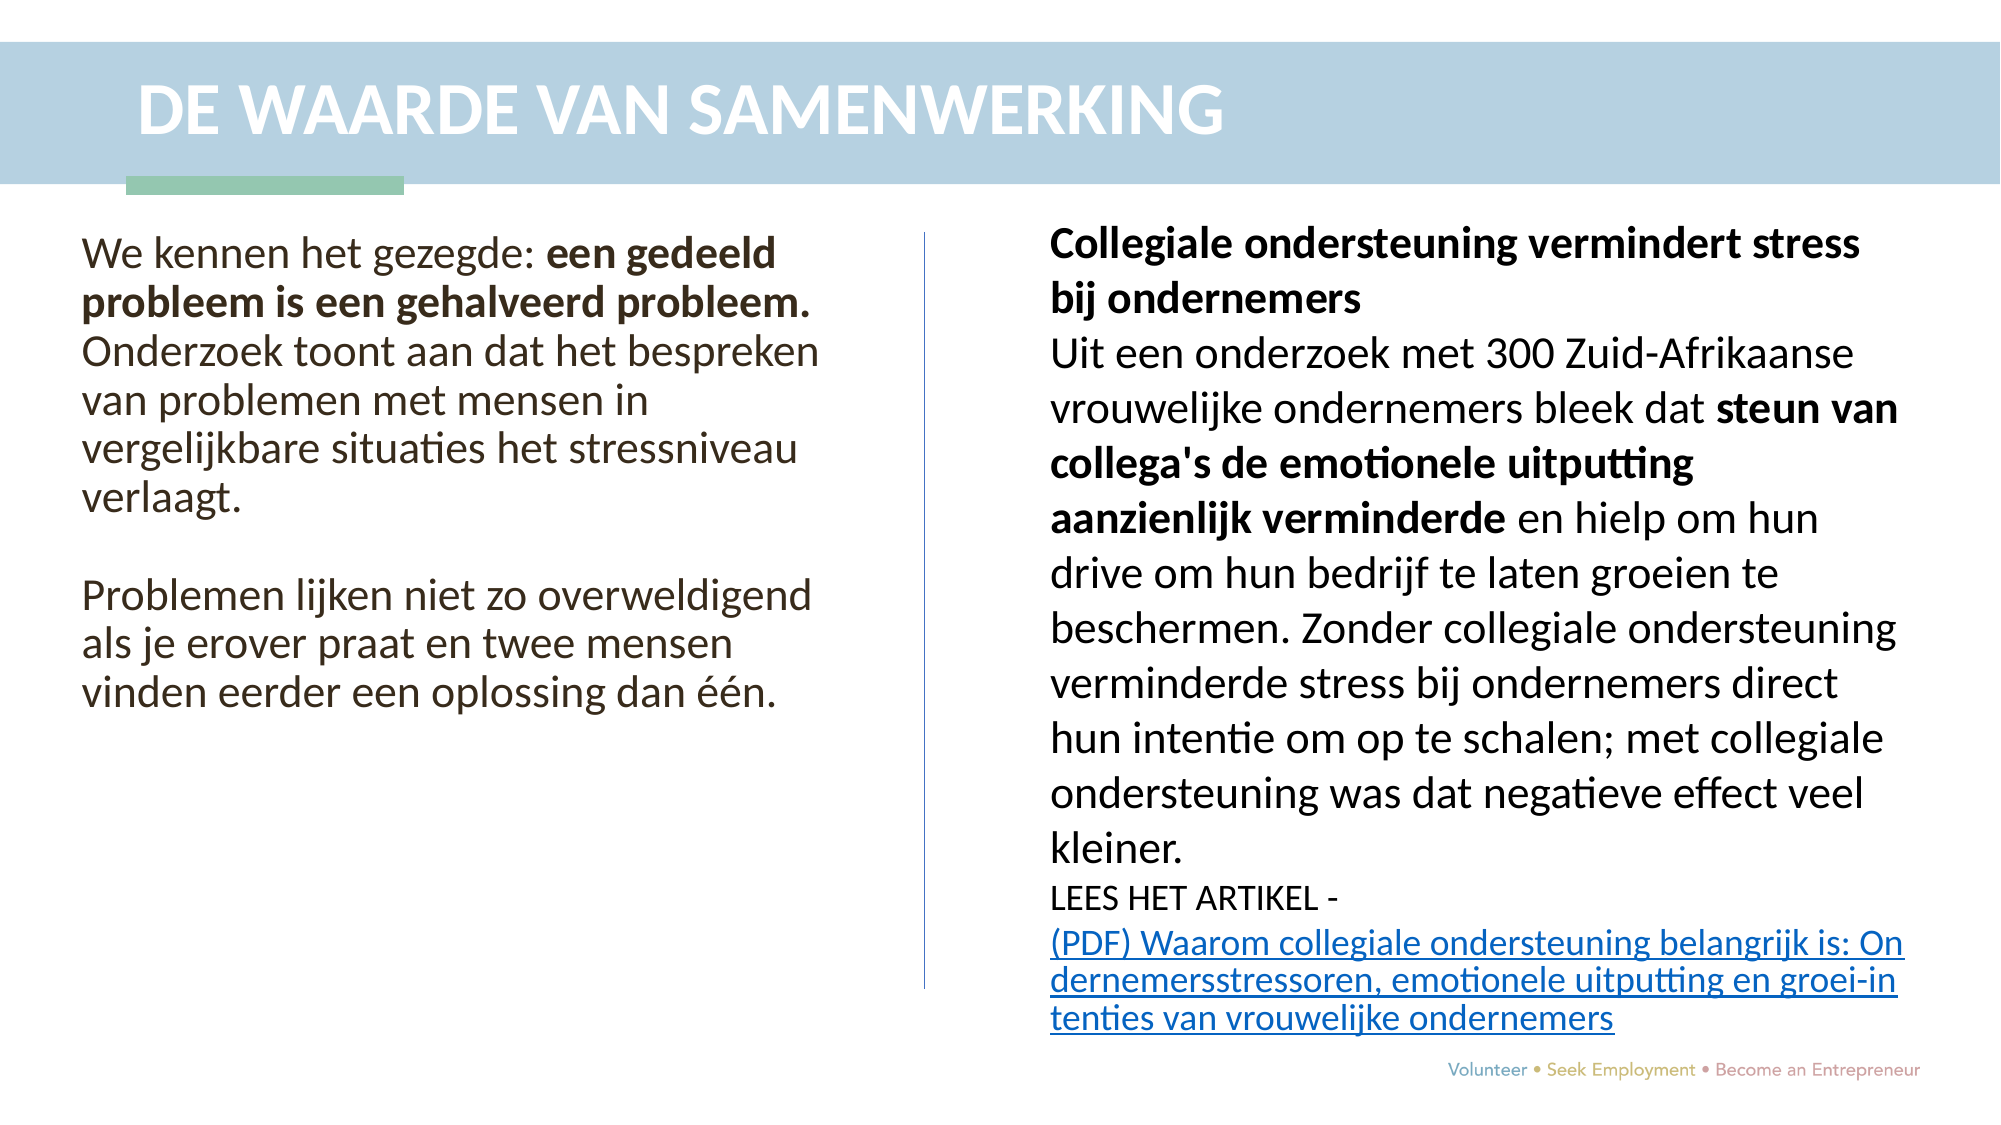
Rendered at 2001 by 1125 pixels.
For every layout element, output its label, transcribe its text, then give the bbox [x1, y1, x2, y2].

text_box Collegiale ondersteuning vermindert stress bij ondernemers Uit een onderzoek met 300 Zuid-Afrikaanse vrouwelijke ondernemers bleek dat steun van collega's de emotionele uitputting aanzienlijk verminderde en hielp om hun drive om hun bedrijf te laten groeien te beschermen. Zonder collegiale ondersteuning verminderde stress bij ondernemers direct hun intentie om op te schalen; met collegiale ondersteuning was dat negatieve effect veel kleiner. LEES HET ARTIKEL - (PDF) Waarom collegiale ondersteuning belangrijk is: Ondernemersstressoren, emotionele uitputting en groei-intenties van vrouwelijke ondernemers [1035, 205, 1921, 970]
list DE WAARDE VAN SAMENWERKING [123, 51, 1913, 170]
list We kennen het gezegde: een gedeeld probleem is een gehalveerd probleem. Onderzoek toont aan dat het bespreken van problemen met mensen in vergelijkbare situaties het stressniveau verlaagt. Problemen lijken niet zo overweldigend als je erover praat en twee mensen vinden eerder een oplossing dan één. [66, 221, 877, 844]
picture [1418, 1046, 1971, 1103]
